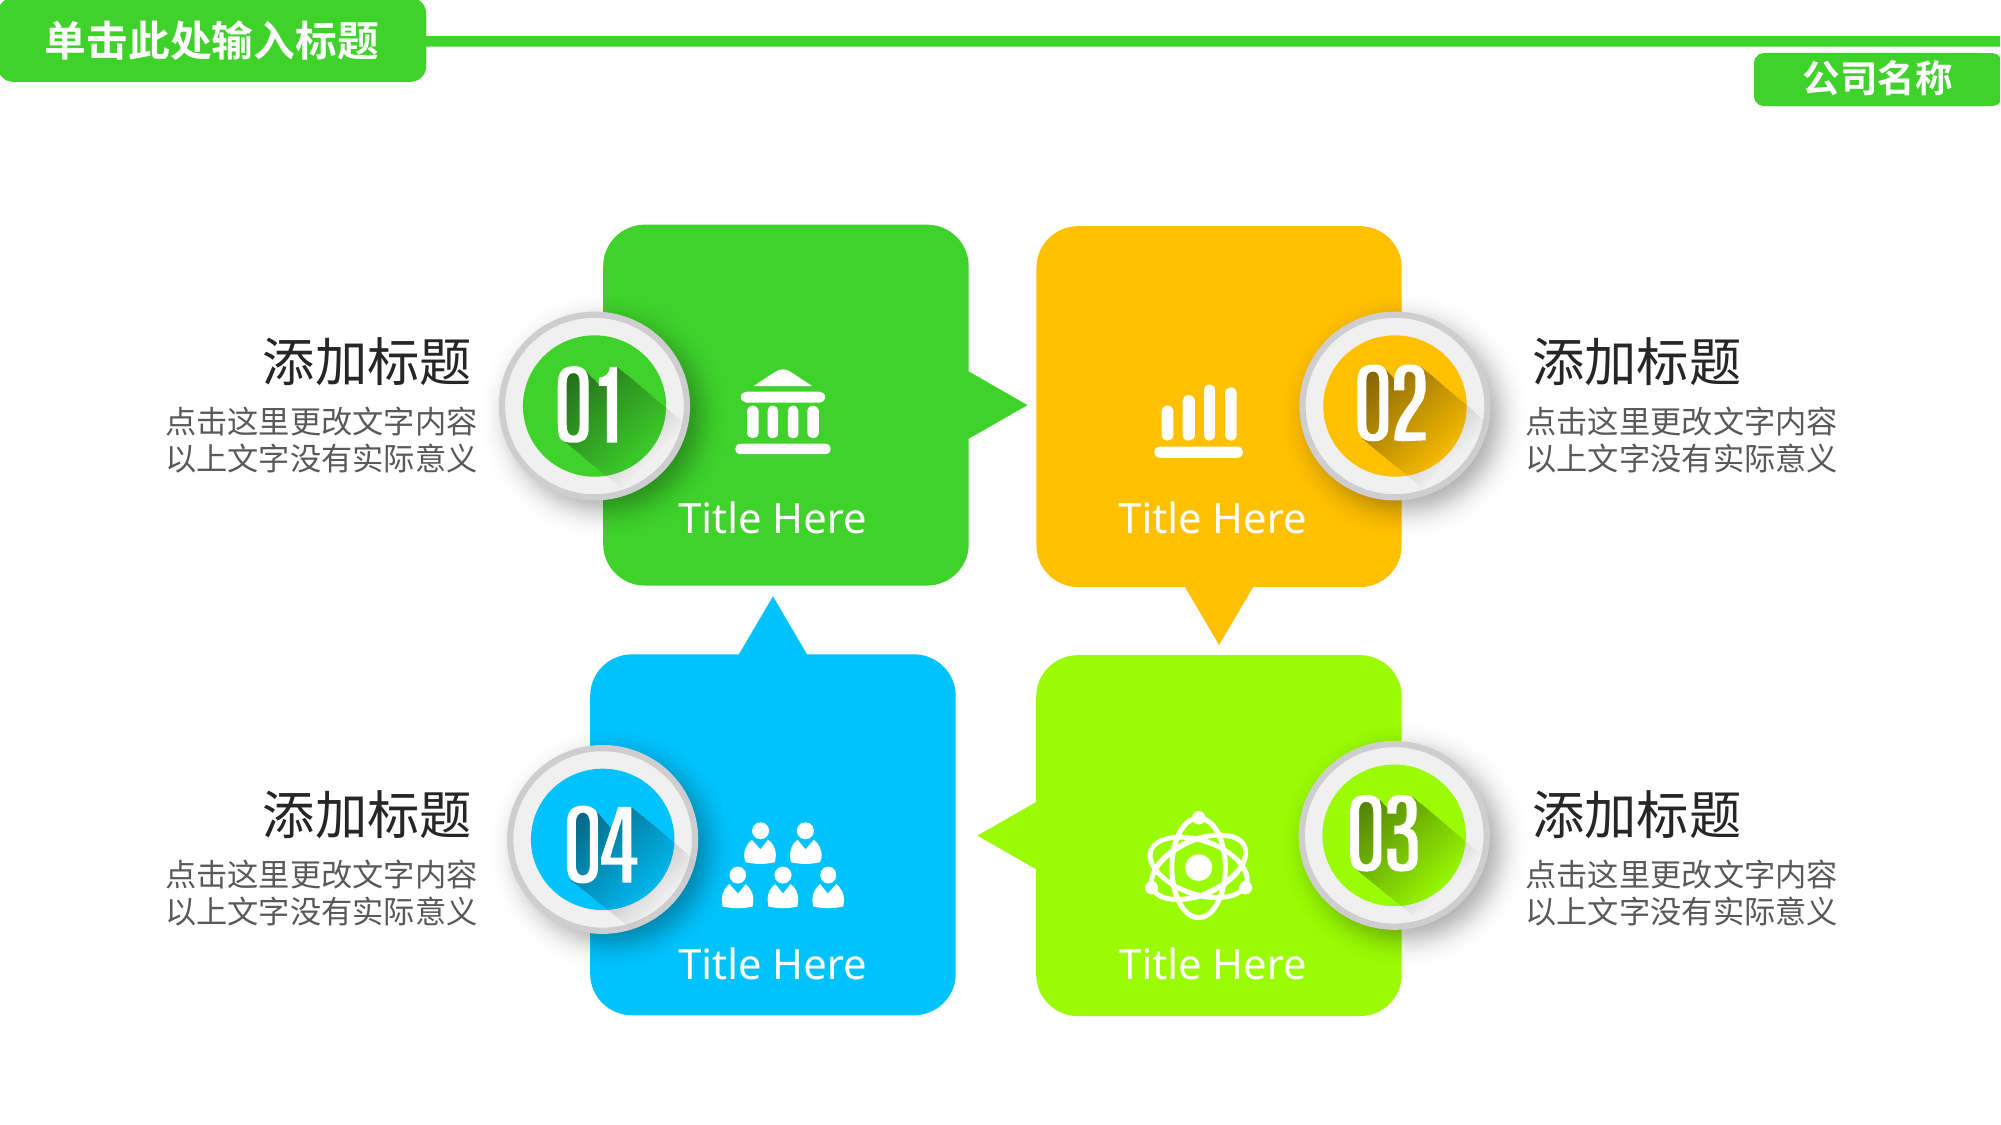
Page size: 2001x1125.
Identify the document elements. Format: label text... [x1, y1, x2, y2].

text_box 添加标题 [247, 774, 487, 847]
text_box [977, 655, 1402, 1017]
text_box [0, 0, 424, 80]
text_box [1756, 47, 2000, 108]
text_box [1302, 314, 1495, 498]
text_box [1301, 744, 1487, 927]
text_box 添加标题 [247, 321, 487, 394]
text_box 点击这里更改文字内容 以上文字没有实际意义 [134, 847, 509, 938]
text_box 点击这里更改文字内容 以上文字没有实际意义 [1494, 847, 1869, 938]
text_box 添加标题 [1517, 321, 1757, 394]
text_box [427, 35, 2000, 48]
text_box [501, 314, 692, 498]
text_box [1036, 226, 1402, 646]
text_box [510, 748, 706, 931]
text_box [603, 224, 1028, 586]
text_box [590, 596, 956, 1016]
text_box 添加标题 [1517, 774, 1757, 847]
text_box 点击这里更改文字内容 以上文字没有实际意义 [1495, 394, 1869, 485]
text_box 点击这里更改文字内容 以上文字没有实际意义 [134, 394, 501, 485]
